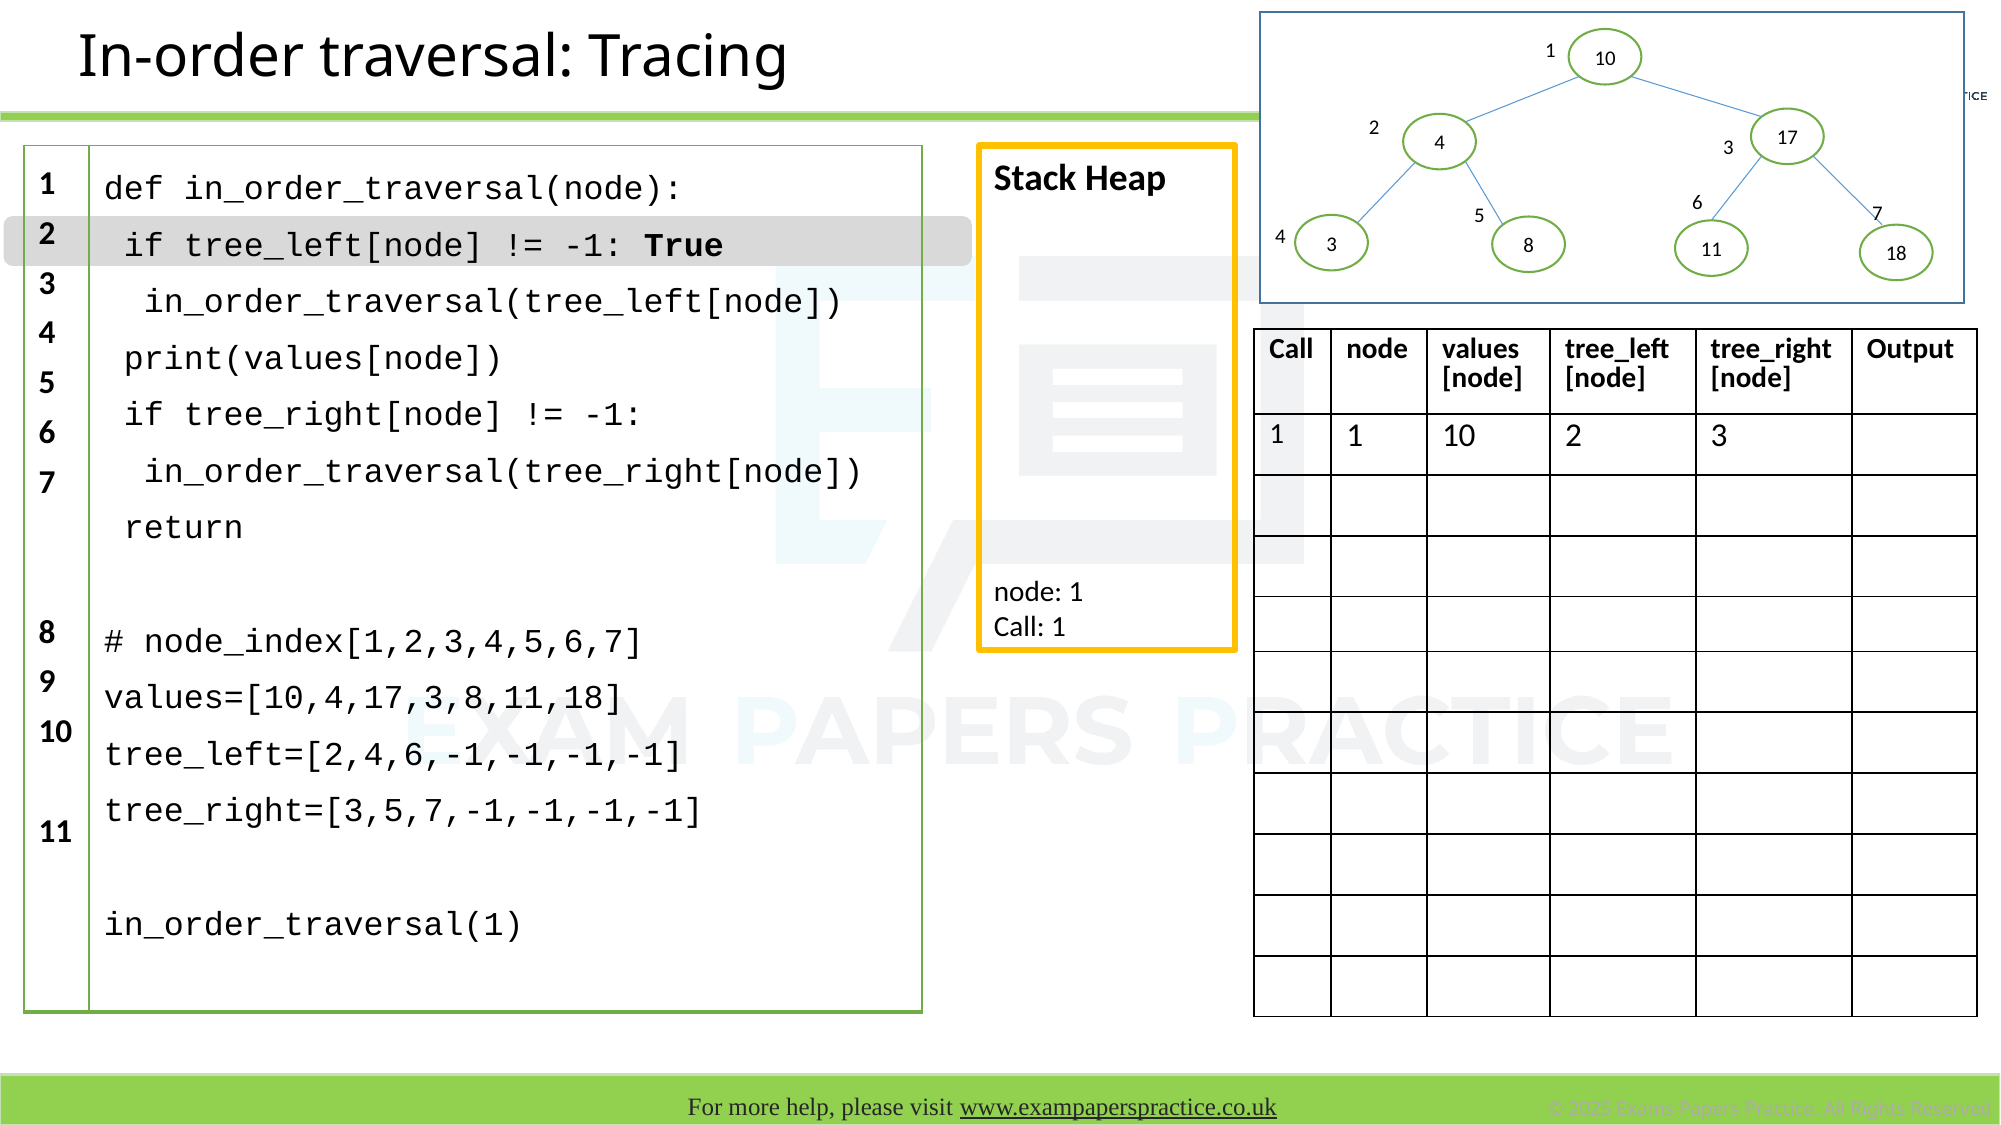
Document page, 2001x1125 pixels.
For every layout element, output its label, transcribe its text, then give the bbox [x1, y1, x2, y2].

title In-order traversal: Tracing [63, 9, 1405, 106]
table_cell [1697, 835, 1851, 894]
table_cell [1332, 597, 1426, 651]
table_cell [1255, 896, 1330, 955]
table_cell [1697, 476, 1851, 535]
table_cell [1551, 597, 1695, 651]
table_cell [1332, 537, 1426, 596]
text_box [1260, 12, 1965, 303]
table_cell 3 [1697, 415, 1851, 474]
table_header tree_left [node] [1551, 330, 1695, 413]
table_header 1 2 3 4 5 6 7 8 9 10 11 [25, 146, 88, 1010]
table_cell [1853, 713, 1976, 772]
table_cell [1332, 713, 1426, 772]
table_cell [1332, 835, 1426, 894]
table_cell [1551, 774, 1695, 833]
table_cell [1551, 835, 1695, 894]
table_header values [node] [1428, 330, 1549, 413]
table_cell [1697, 597, 1851, 651]
table_cell [1697, 537, 1851, 596]
text_box [923, 216, 972, 266]
table_cell [1853, 774, 1976, 833]
table_cell [1332, 774, 1426, 833]
table_cell [1853, 415, 1976, 474]
table_header Output [1853, 330, 1976, 413]
table_cell [1853, 597, 1976, 651]
table_cell [1697, 774, 1851, 833]
table_cell [1332, 896, 1426, 955]
table_cell [1255, 537, 1330, 596]
table_cell [1551, 476, 1695, 535]
table_cell 2 [1551, 415, 1695, 474]
table_cell [1428, 597, 1549, 651]
table_cell [1332, 652, 1426, 711]
table_cell [1551, 896, 1695, 955]
table_cell [1697, 713, 1851, 772]
table_cell [1551, 713, 1695, 772]
table_cell [1697, 957, 1851, 1016]
table_cell [1428, 652, 1549, 711]
table_header def in_order_traversal(node): if tree_left[node] != -1: True in_order_traversal(tree_left[node]) print(values[node]) if tree_right[node] != -1: in_order_traversal(tree_right[node]) return # node_index[1,2,3,4,5,6,7] values=[10,4,17,3,8,11,18] tree_left=[2,4,6,-1,-1,-1,-1] tree_right=[3,5,7,-1,-1,-1,-1] in_order_traversal(1) [90, 146, 921, 1010]
text_box [3, 216, 23, 266]
table_cell [1255, 835, 1330, 894]
table_cell 1 [1255, 415, 1330, 474]
table_cell [1853, 652, 1976, 711]
table_cell [1428, 835, 1549, 894]
table_cell [1853, 896, 1976, 955]
table_cell [1255, 476, 1330, 535]
table_cell [1853, 537, 1976, 596]
table_cell [1853, 476, 1976, 535]
table_cell 1 [1332, 415, 1426, 474]
table_header Call [1255, 330, 1330, 413]
table_cell [1428, 957, 1549, 1016]
table_cell [1428, 896, 1549, 955]
table_header tree_right [node] [1697, 330, 1851, 413]
table_cell [1255, 652, 1330, 711]
table_cell [1697, 652, 1851, 711]
table_cell [1853, 957, 1976, 1016]
table_cell [1255, 774, 1330, 833]
table_cell [1428, 713, 1549, 772]
table_cell [1428, 476, 1549, 535]
table_cell [1428, 774, 1549, 833]
table_cell [1697, 896, 1851, 955]
table_cell [1853, 835, 1976, 894]
table_cell [1551, 652, 1695, 711]
table_cell [1332, 957, 1426, 1016]
text_box Stack Heap node: 1 Call: 1 [979, 145, 1236, 650]
table_cell [1332, 476, 1426, 535]
table_cell [1255, 713, 1330, 772]
table_cell [1428, 537, 1549, 596]
table_header node [1332, 330, 1426, 413]
table_cell [1255, 957, 1330, 1016]
table_cell [1551, 957, 1695, 1016]
table_cell [1255, 597, 1330, 651]
table_cell [1551, 537, 1695, 596]
table_cell 10 [1428, 415, 1549, 474]
